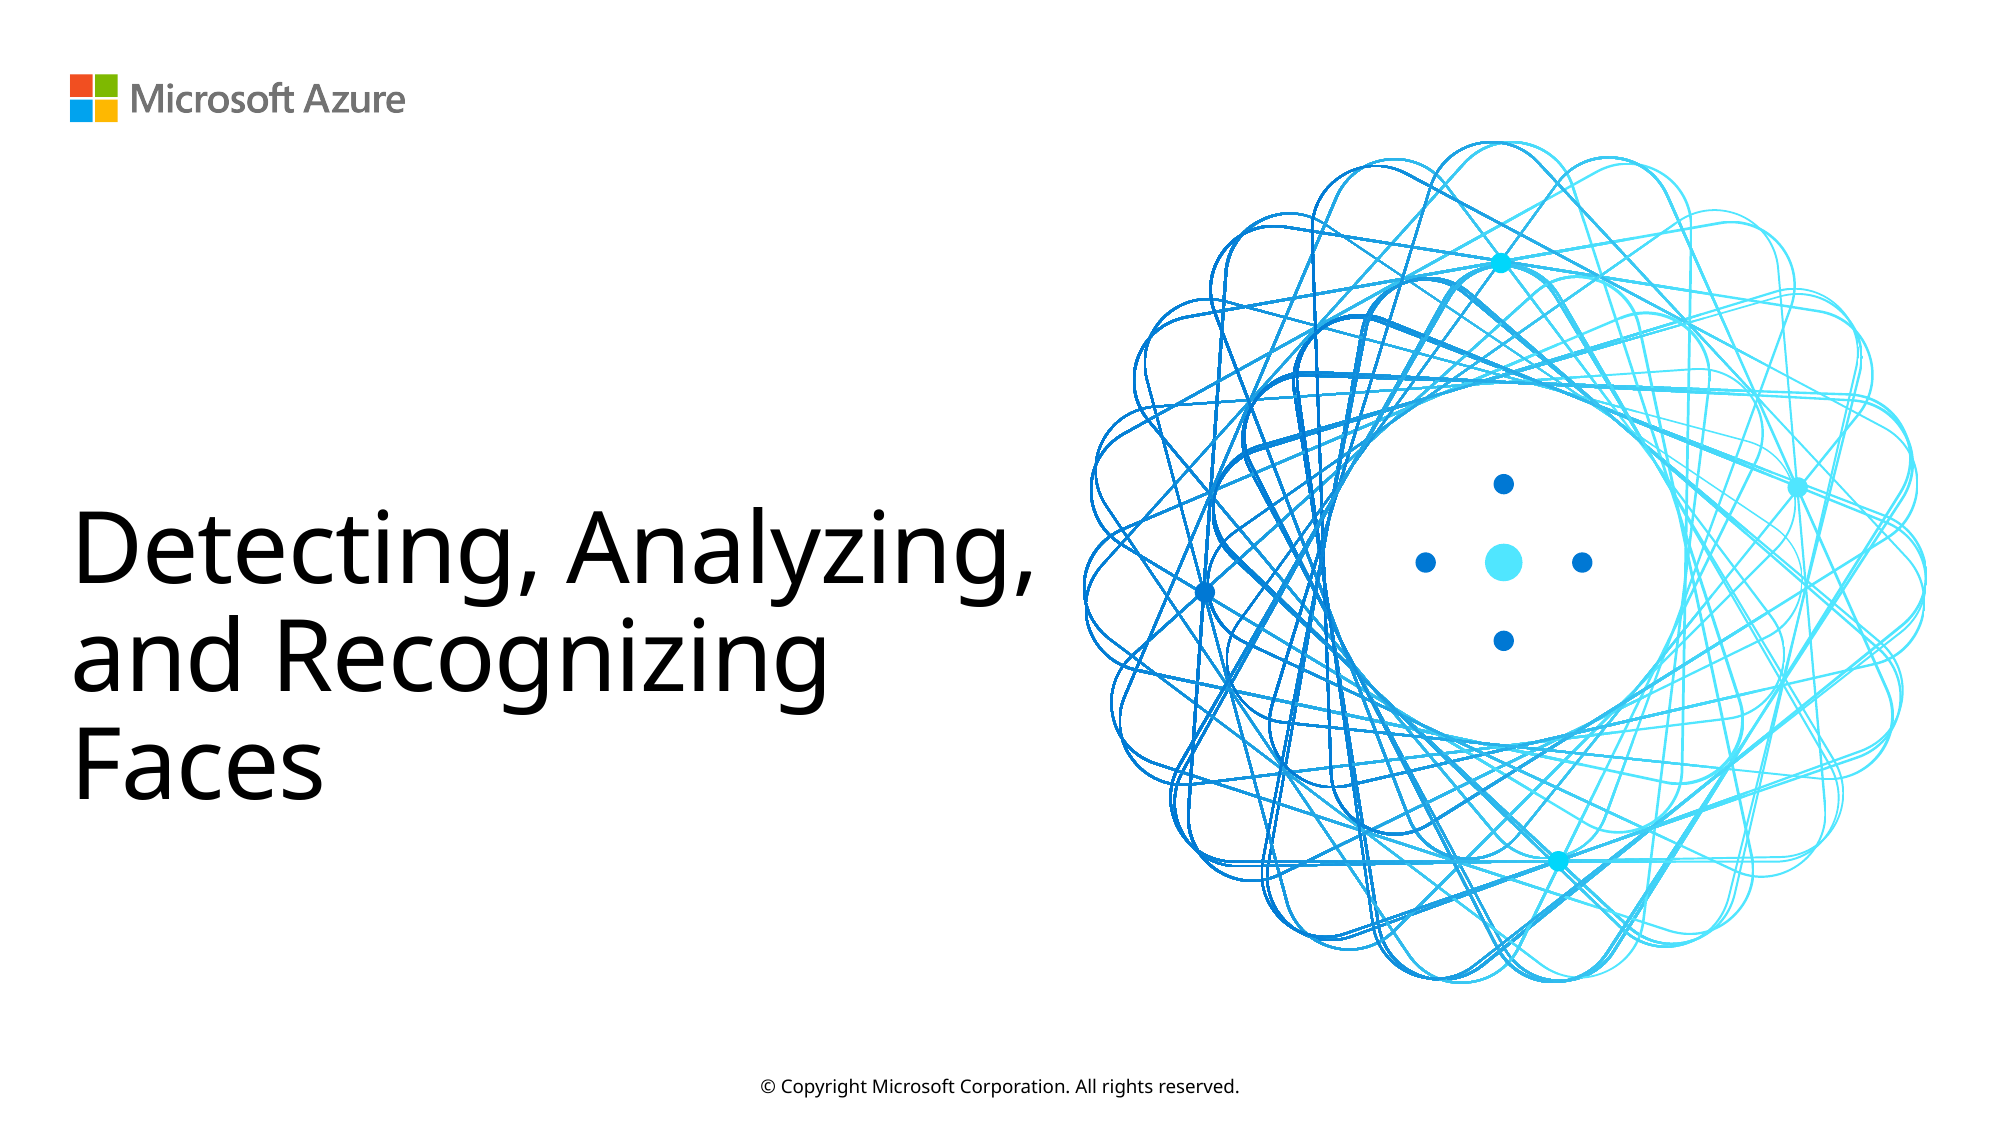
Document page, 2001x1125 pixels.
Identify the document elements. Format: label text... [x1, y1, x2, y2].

picture [22, 26, 455, 170]
title Detecting, Analyzing, and Recognizing Faces [70, 489, 1093, 852]
